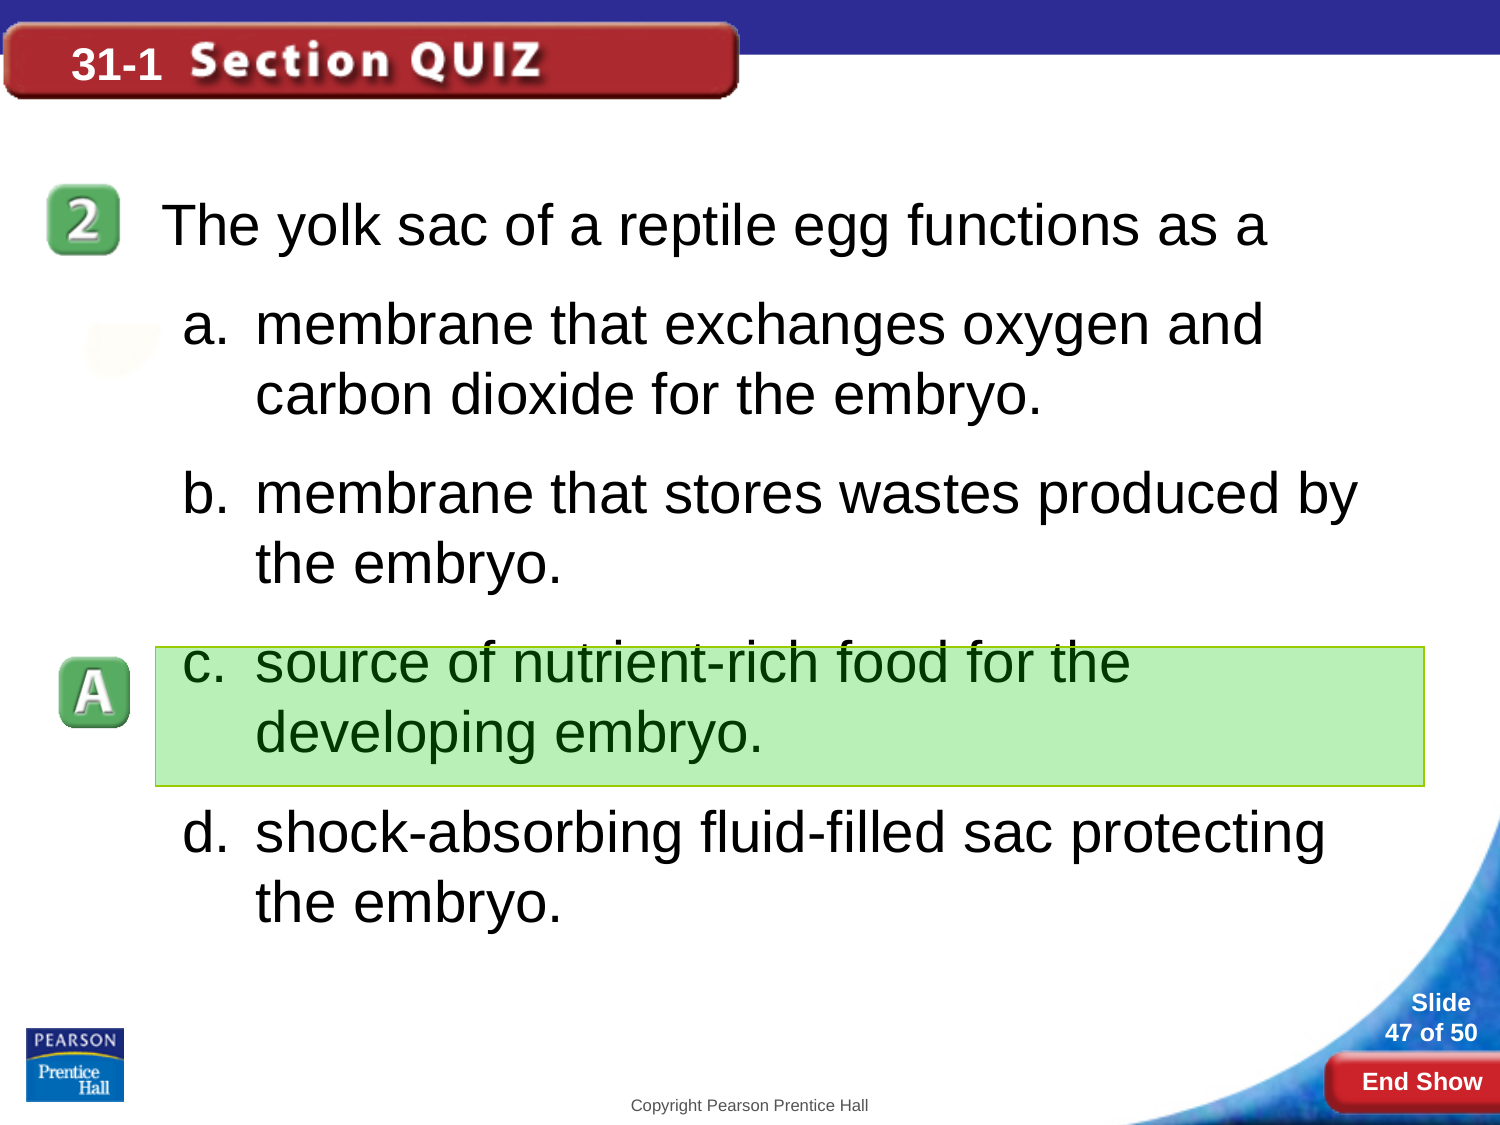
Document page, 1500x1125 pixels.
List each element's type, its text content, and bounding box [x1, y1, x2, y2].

picture [49, 650, 146, 737]
text_box [155, 647, 1424, 787]
title 31-1 [2, 26, 179, 98]
footer Copyright Pearson Prentice Hall [512, 1094, 988, 1113]
picture [0, 0, 1500, 1125]
picture [38, 178, 136, 264]
list The yolk sac of a reptile egg functions as a membrane that exchanges oxygen and carbon dioxide for the embryo. membrane that stores wastes produced by the embryo. source of nutrient-rich food for the developing embryo. shock-absorbing fluid-filled sac protecting the embryo. [44, 179, 1440, 1094]
